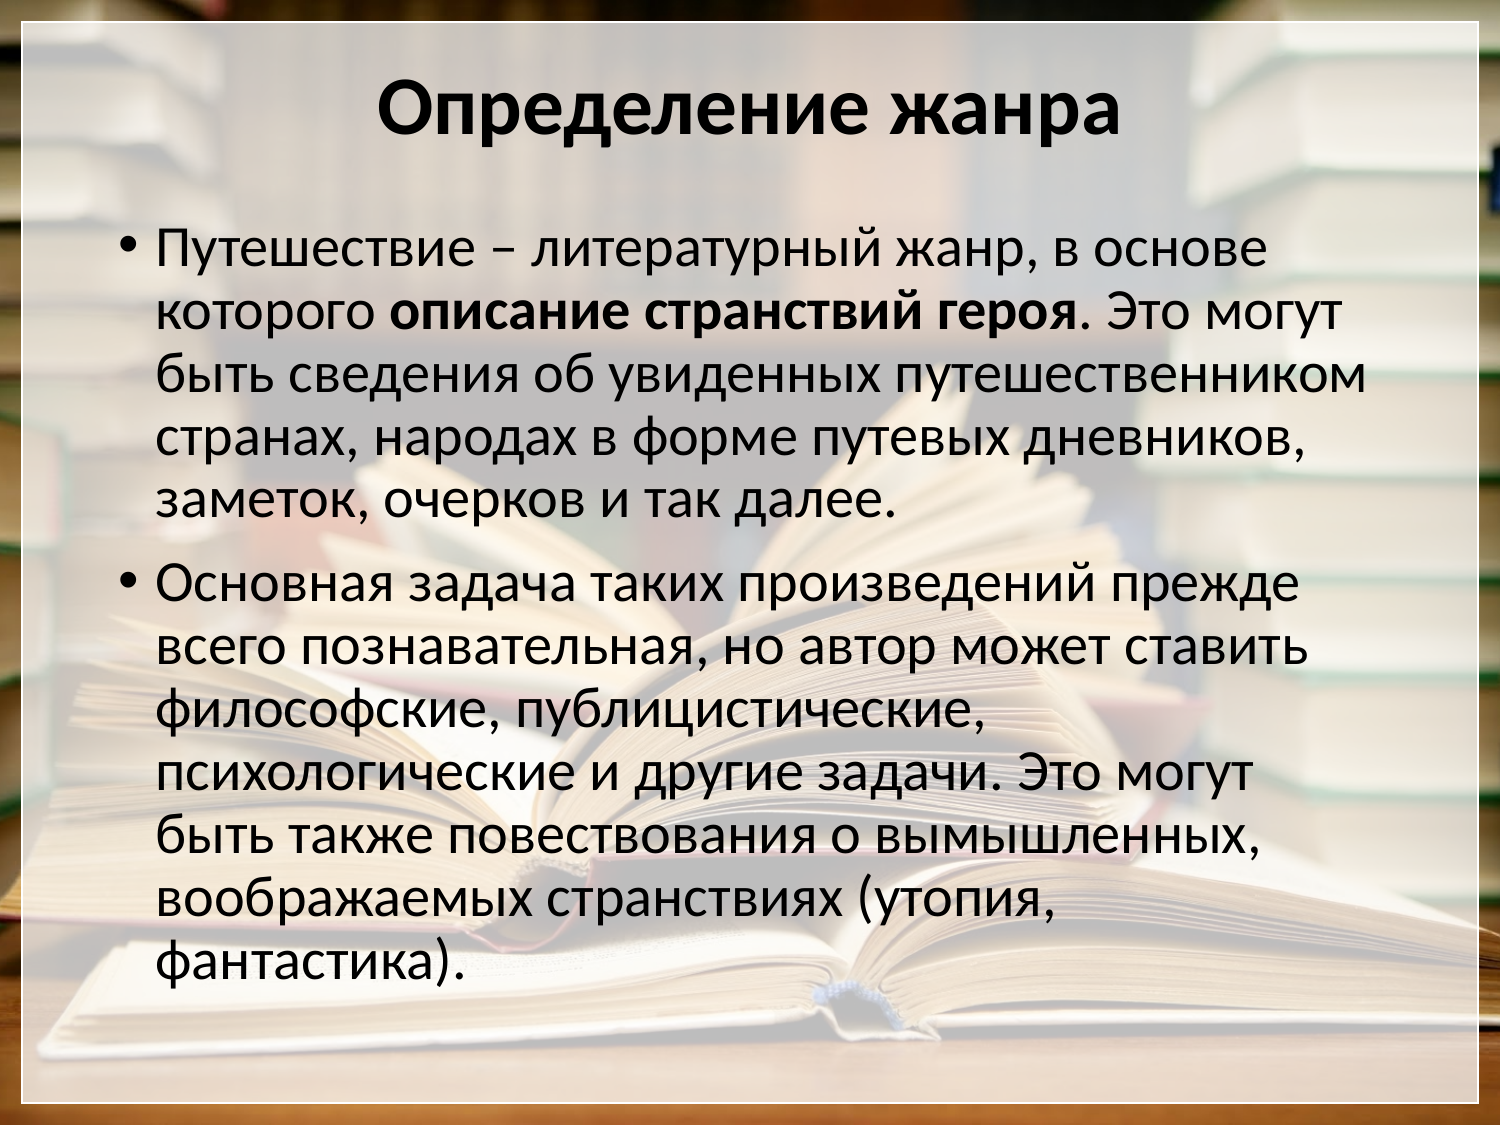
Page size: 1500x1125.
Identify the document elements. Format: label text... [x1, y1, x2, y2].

picture [0, 0, 1500, 1125]
title Определение жанра [103, 21, 1397, 194]
list Путешествие – литературный жанр, в основе которого описание странствий героя. Это могут быть сведения об увиденных путешественником странах, народах в форме путевых дневников, заметок, очерков и так далее. Основная задача таких произведений прежде всего познавательная, но автор может ставить философские, публицистические, психологические и другие задачи. Это могут быть также повествования о вымышленных, воображаемых странствиях (утопия, фантастика). [103, 208, 1397, 1014]
